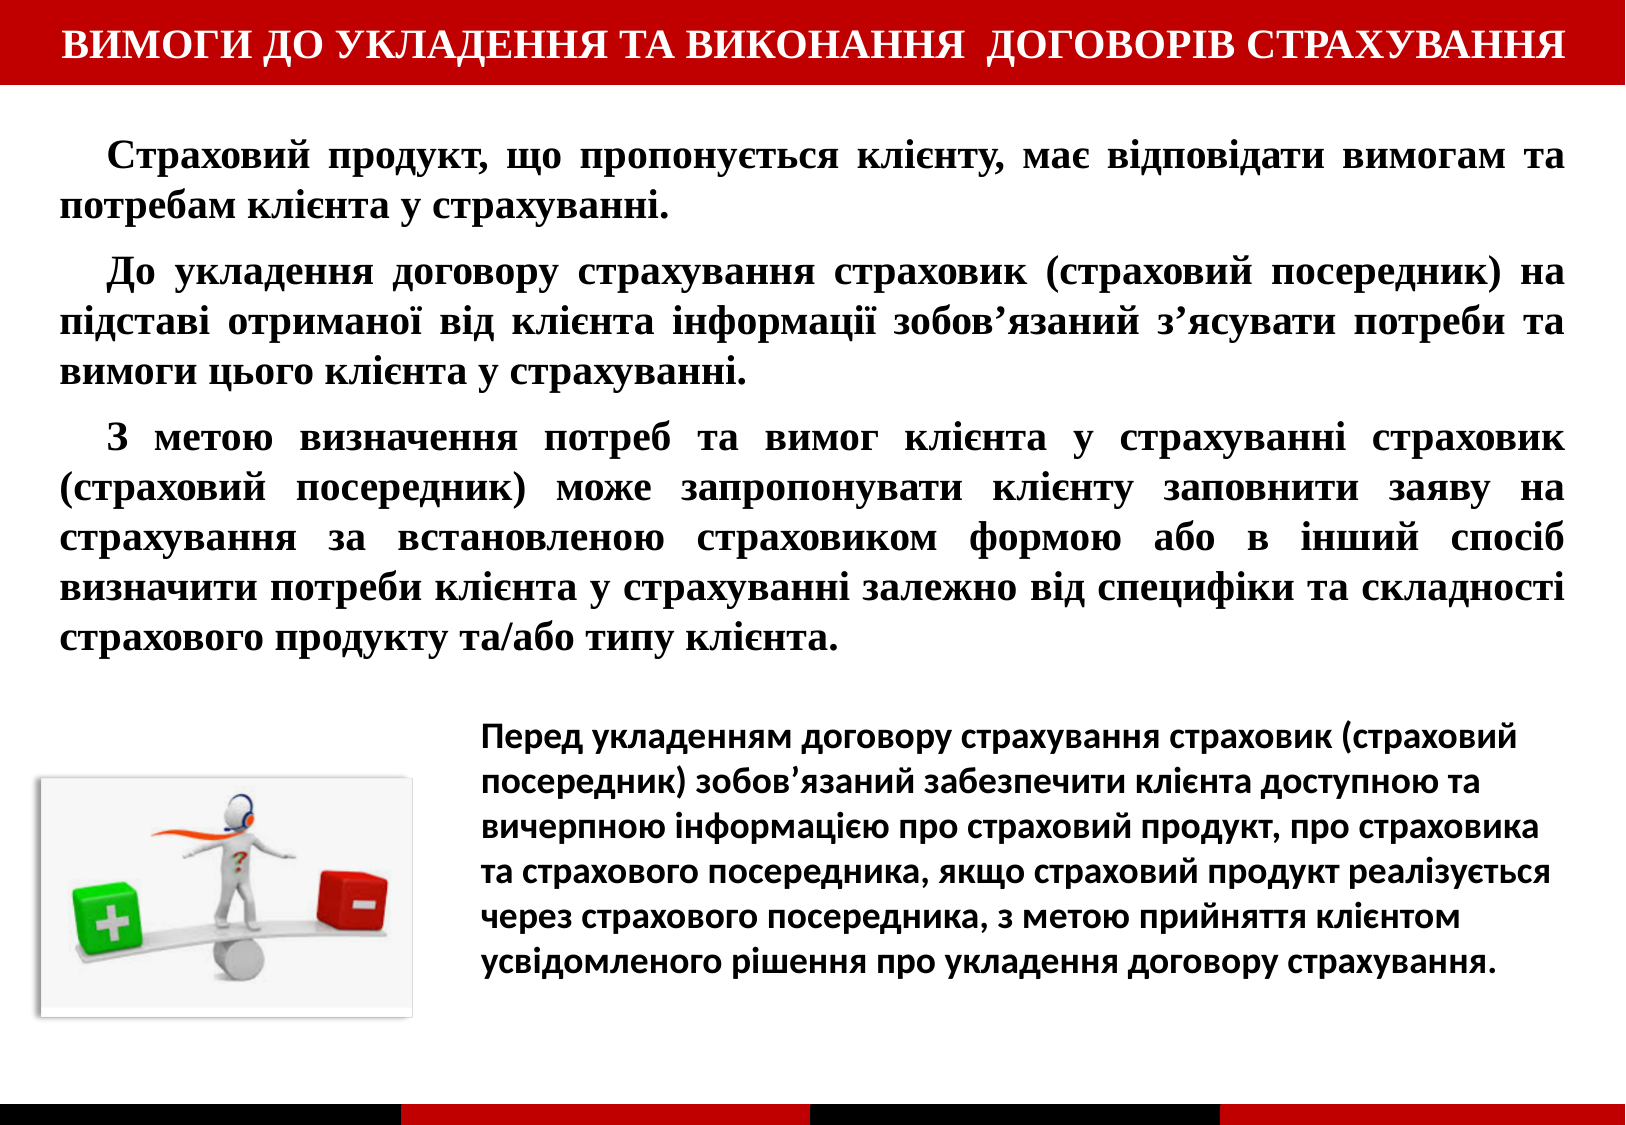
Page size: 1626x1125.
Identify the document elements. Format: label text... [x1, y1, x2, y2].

text_box [1220, 1104, 1625, 1125]
text_box [0, 1104, 401, 1125]
text_box Страховий продукт, що пропонується клієнту, має відповідати вимогам та потребам клієнта у страхуванні. До укладення договору страхування страховик (страховий посередник) на підставі отриманої від клієнта інформації зобов’язаний з’ясувати потреби та вимоги цього клієнта у страхуванні. З метою визначення потреб та вимог клієнта у страхуванні страховик (страховий посередник) може запропонувати клієнту заповнити заяву на страхування за встановленою страховиком формою або в інший спосіб визначити потреби клієнта у страхуванні залежно від специфіки та складності страхового продукту та/або типу клієнта. [44, 119, 1581, 667]
text_box [810, 1104, 1220, 1125]
text_box ВИМОГИ ДО УКЛАДЕННЯ ТА ВИКОНАННЯ ДОГОВОРІВ СТРАХУВАННЯ [0, 0, 1625, 85]
text_box [401, 1104, 810, 1125]
picture [26, 769, 417, 1028]
text_box Перед укладенням договору страхування страховик (страховий посередник) зобов’язаний забезпечити клієнта доступною та вичерпною інформацією про страховий продукт, про страховика та страхового посередника, якщо страховий продукт реалізується через страхового посередника, з метою прийняття клієнтом усвідомленого рішення про укладення договору страхування. [466, 704, 1569, 989]
